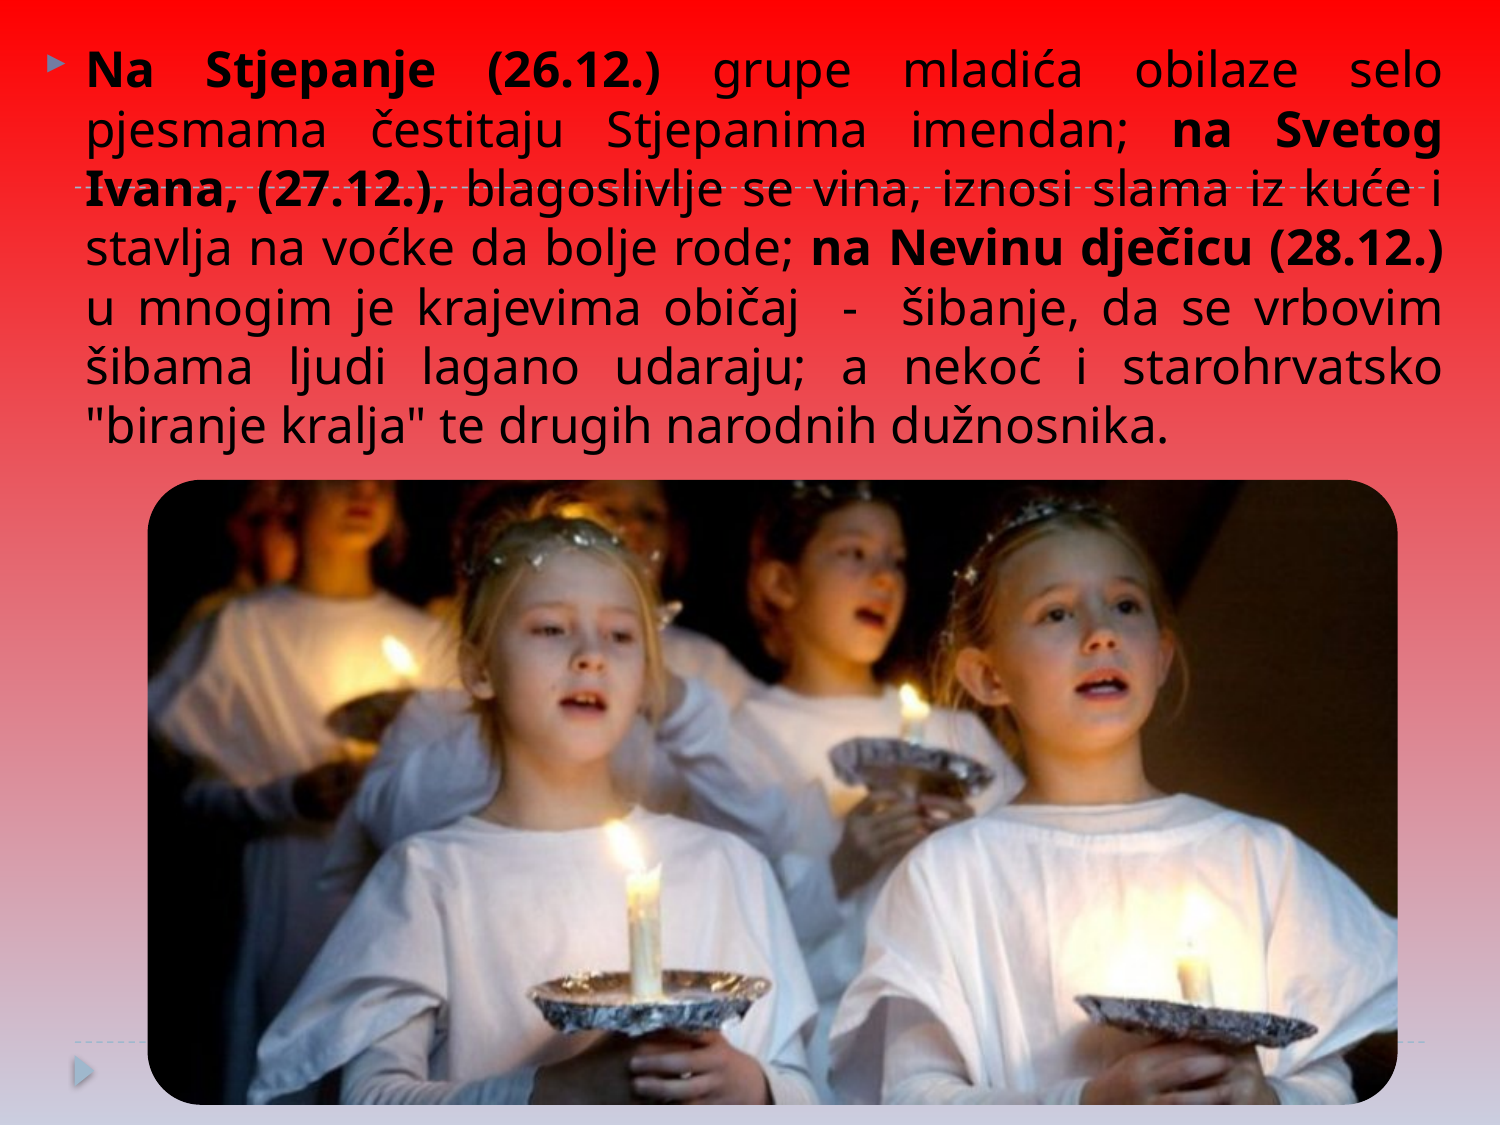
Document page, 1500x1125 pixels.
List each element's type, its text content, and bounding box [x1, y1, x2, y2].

list Na Stjepanje (26.12.) grupe mladića obilaze selo pjesmama čestitaju Stjepanima imendan; na Svetog Ivana, (27.12.), blagoslivlje se vina, iznosi slama iz kuće i stavlja na voćke da bolje rode; na Nevinu dječicu (28.12.) u mnogim je krajevima običaj - šibanje, da se vrbovim šibama ljudi lagano udaraju; a nekoć i starohrvatsko "biranje kralja" te drugih narodnih dužnosnika. [29, 30, 1459, 503]
picture [147, 479, 1398, 1106]
